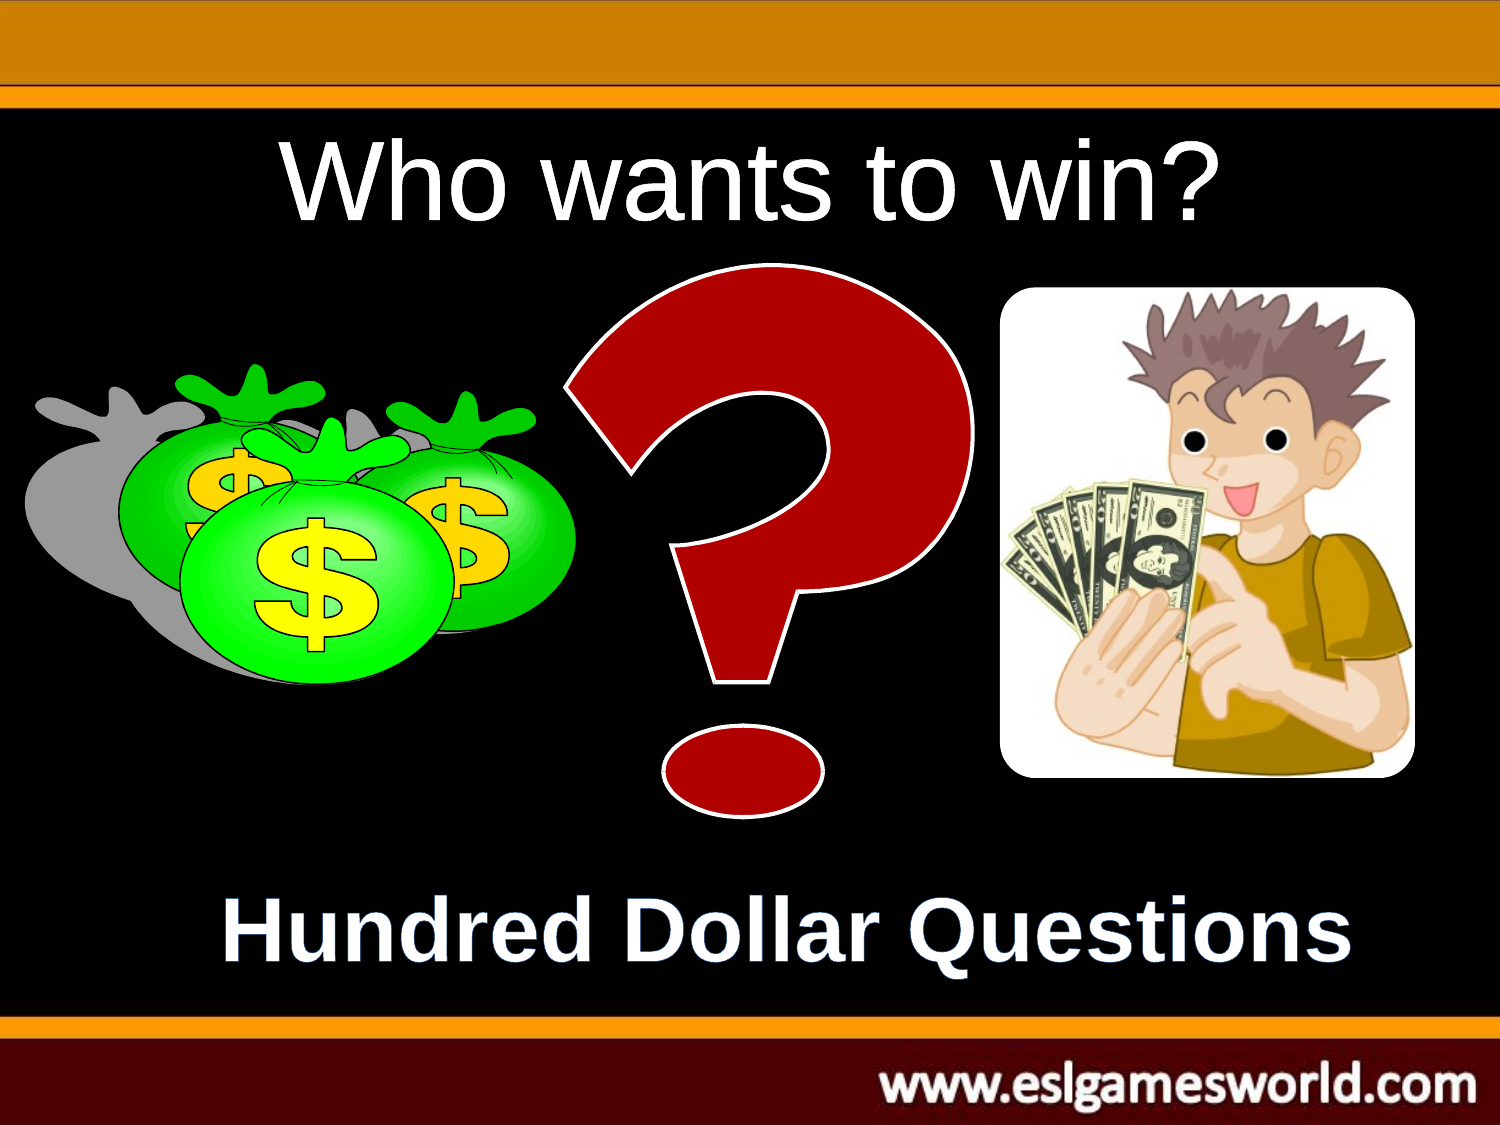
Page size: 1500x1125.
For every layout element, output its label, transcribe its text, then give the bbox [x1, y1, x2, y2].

text_box Hundred Dollar Questions [0, 862, 1500, 988]
picture [0, 0, 1500, 99]
text_box Who wants to win? [0, 99, 1500, 250]
picture [0, 988, 1500, 1125]
picture [0, 250, 1500, 862]
